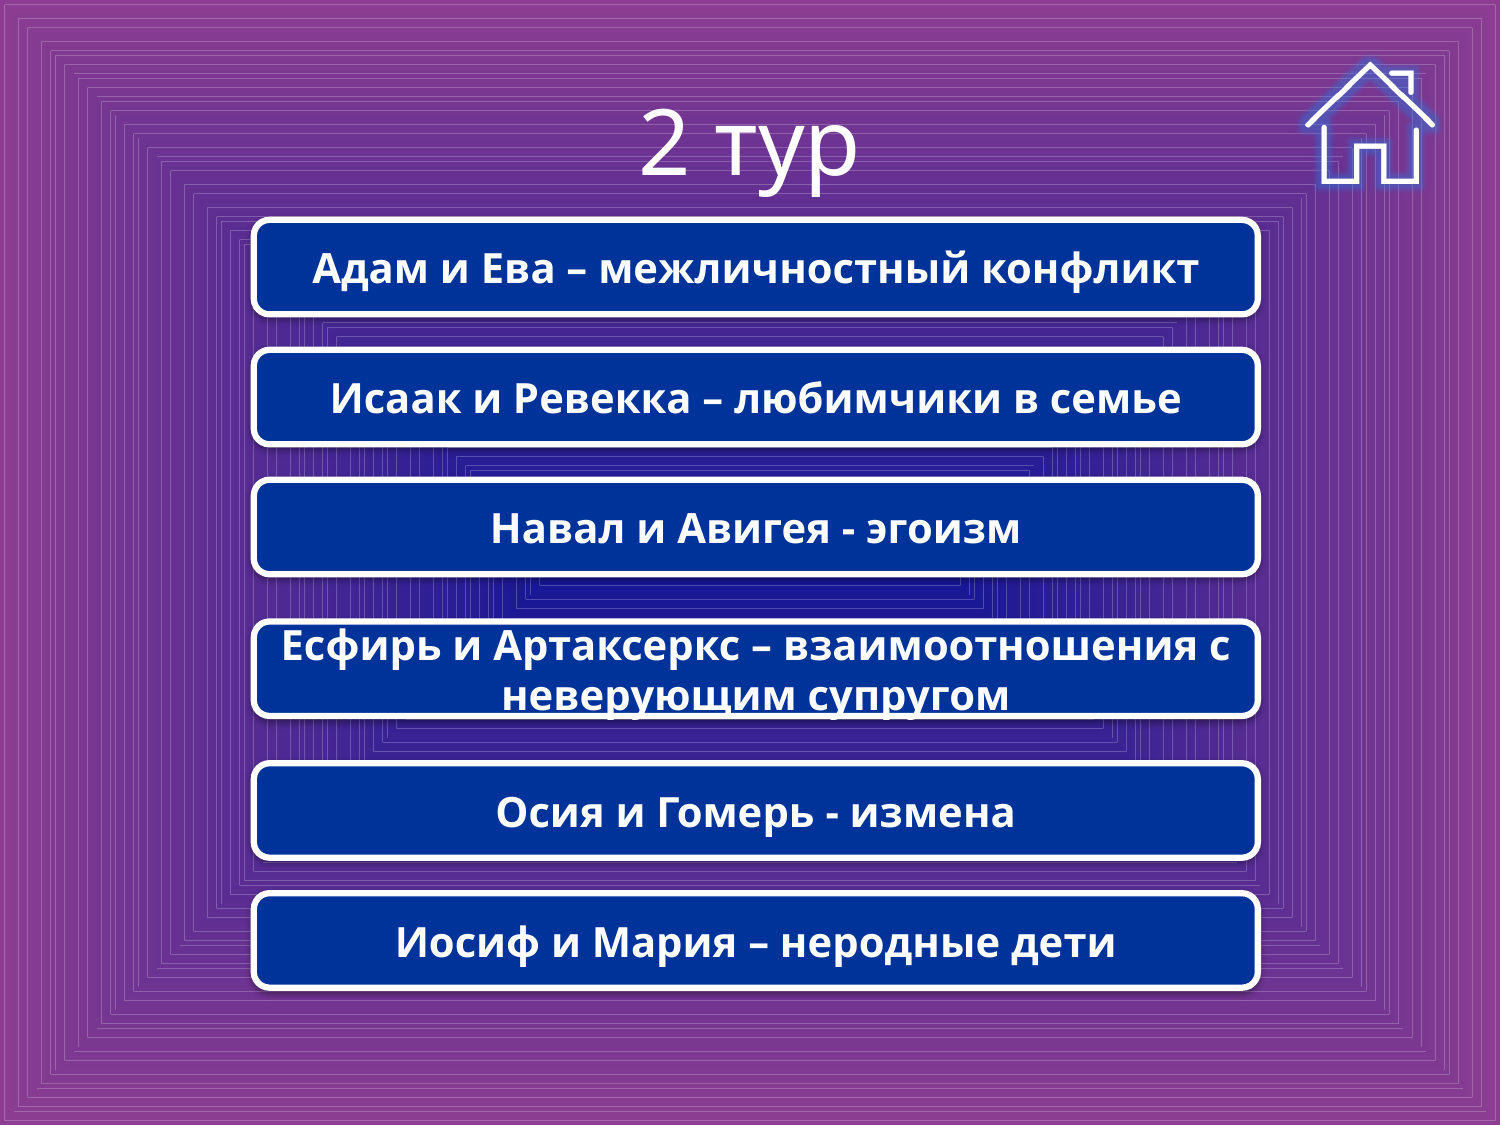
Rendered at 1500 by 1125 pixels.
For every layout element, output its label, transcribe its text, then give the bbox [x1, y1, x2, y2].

picture [1304, 54, 1435, 184]
text_box Навал и Авигея - эгоизм [250, 476, 1262, 578]
text_box Исаак и Ревекка – любимчики в семье [250, 346, 1262, 448]
text_box Осия и Гомерь - измена [250, 760, 1262, 861]
text_box Есфирь и Артаксеркс – взаимоотношения с неверующим супругом [250, 618, 1262, 720]
text_box Иосиф и Мария – неродные дети [250, 890, 1262, 991]
title 2 тур [75, 45, 1425, 233]
text_box Адам и Ева – межличностный конфликт [250, 216, 1262, 318]
